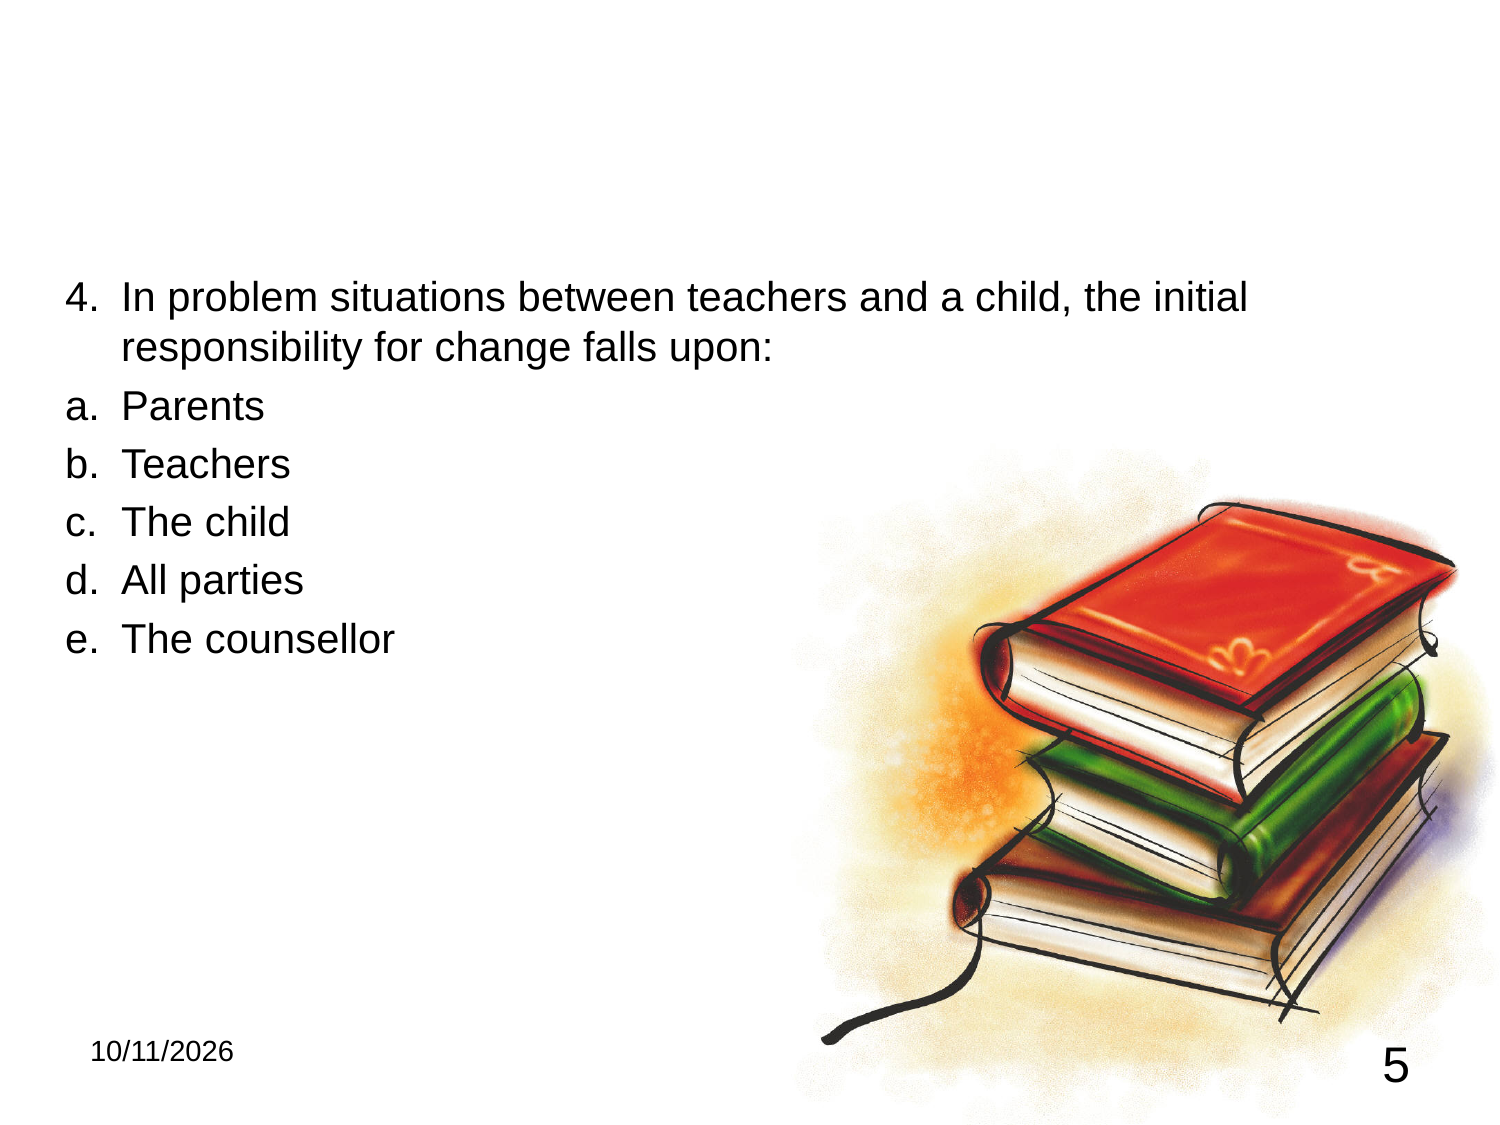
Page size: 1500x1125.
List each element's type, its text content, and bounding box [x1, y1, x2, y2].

slide_number 5 [1074, 1024, 1426, 1103]
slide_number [74, 1024, 426, 1103]
picture [774, 399, 1500, 1125]
list 4. In problem situations between teachers and a child, the initial responsibility for change falls upon: a. Parents b. Teachers c. The child d. All parties e. The counsellor [49, 262, 1438, 1006]
